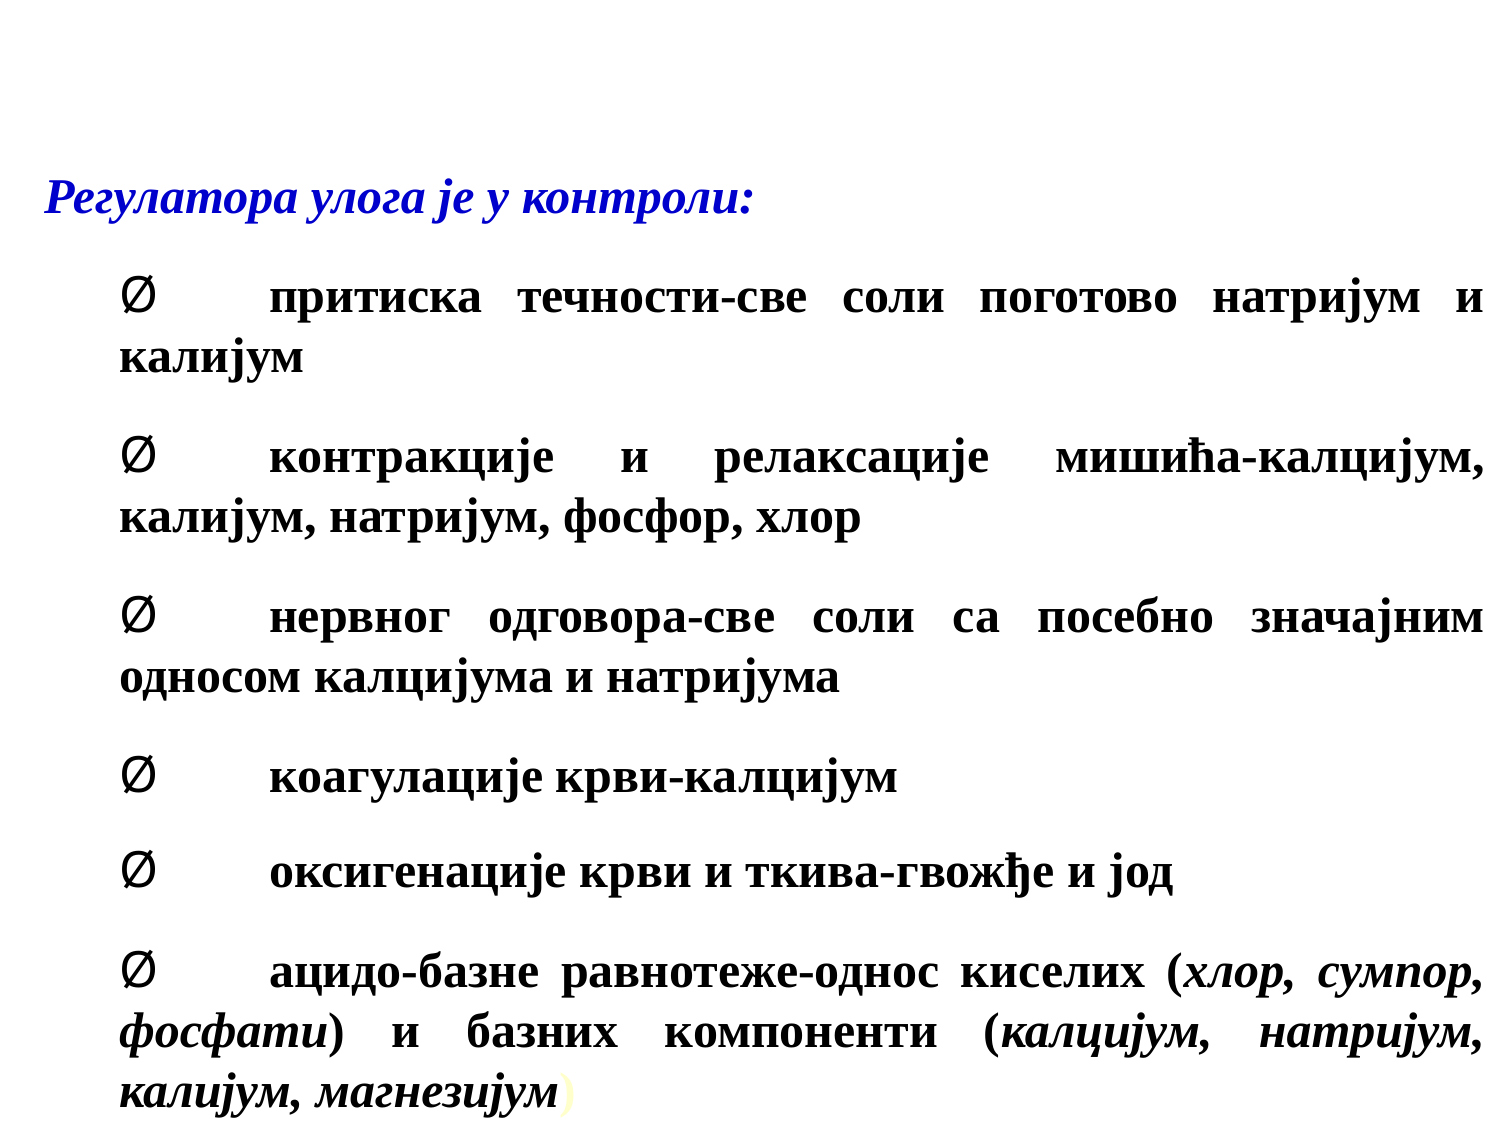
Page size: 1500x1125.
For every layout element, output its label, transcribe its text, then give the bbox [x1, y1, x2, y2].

text_box Регулатора улога је у контроли: Ø притиска течности-све соли поготово натријум и калијум Ø контракције и релаксације мишића-калцијум, калијум, натријум, фосфор, хлор Ø нервног одговора-све соли са посебно значајним односом калцијума и натријума Ø коагулације крви-калцијум Ø оксигенације крви и ткива-гвожђе и јод Ø ацидо-базне равнотеже-однос киселих (хлор, сумпор, фосфати) и базних компоненти (калцијум, натријум, калијум, магнезијум) [29, 155, 1500, 1125]
